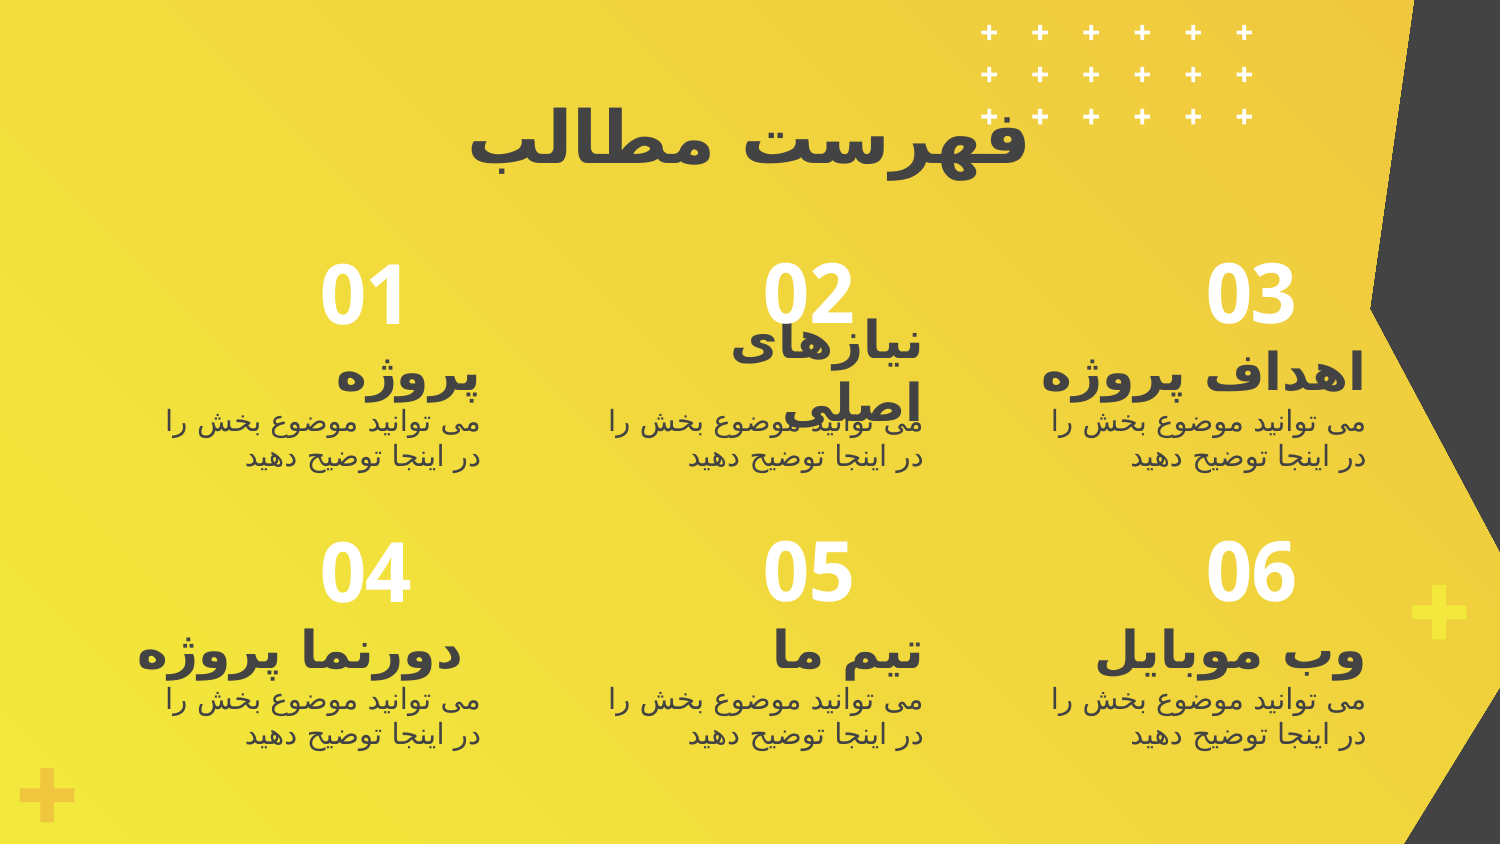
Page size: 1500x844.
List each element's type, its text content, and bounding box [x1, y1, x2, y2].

title 02 [560, 247, 870, 334]
title نیازهای اصلی [560, 326, 940, 397]
title تیم ما [560, 604, 940, 675]
title 03 [1003, 247, 1313, 334]
title 04 [118, 525, 428, 613]
title 06 [1003, 524, 1313, 612]
title 01 [118, 248, 428, 335]
subtitle می توانید موضوع بخش را در اینجا توضیح دهید [560, 397, 940, 477]
subtitle می توانید موضوع بخش را در اینجا توضیح دهید [118, 397, 497, 477]
subtitle می توانید موضوع بخش را در اینجا توضیح دهید [118, 675, 497, 756]
title فهرست مطالب [118, 76, 1382, 170]
title اهداف پروژه [1003, 326, 1382, 397]
subtitle می توانید موضوع بخش را در اینجا توضیح دهید [560, 675, 940, 756]
title پروژه [118, 326, 497, 397]
subtitle می توانید موضوع بخش را در اینجا توضیح دهید [1003, 397, 1382, 477]
title 05 [560, 524, 870, 612]
subtitle می توانید موضوع بخش را در اینجا توضیح دهید [1003, 675, 1382, 756]
title وب موبایل [1003, 604, 1382, 675]
title دورنما پروژه [118, 604, 497, 675]
